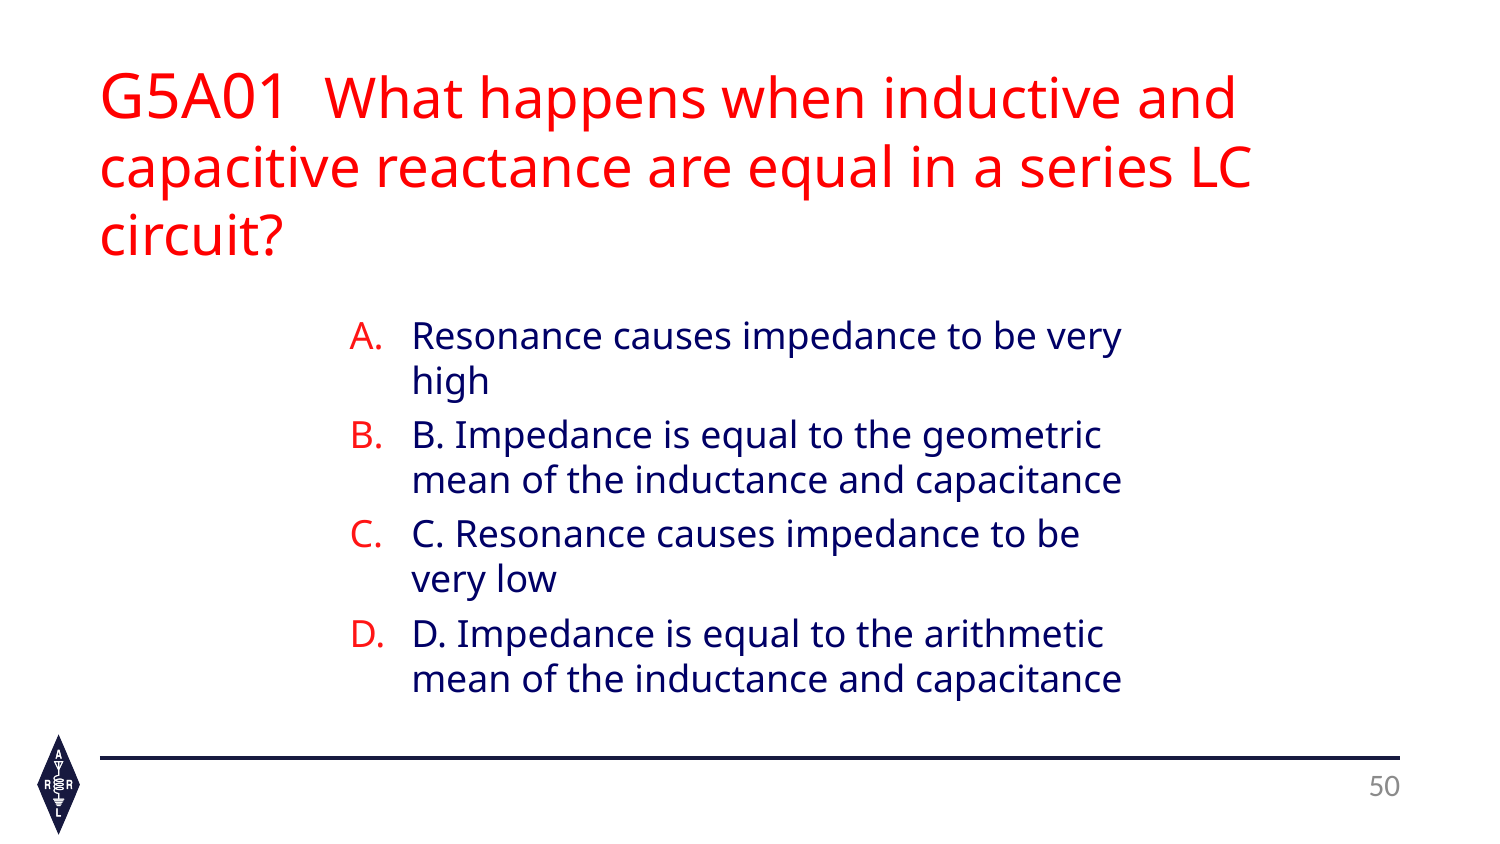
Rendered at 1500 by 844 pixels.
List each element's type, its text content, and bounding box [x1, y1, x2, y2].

slide_number 50 [1302, 761, 1400, 807]
picture [37, 734, 80, 835]
